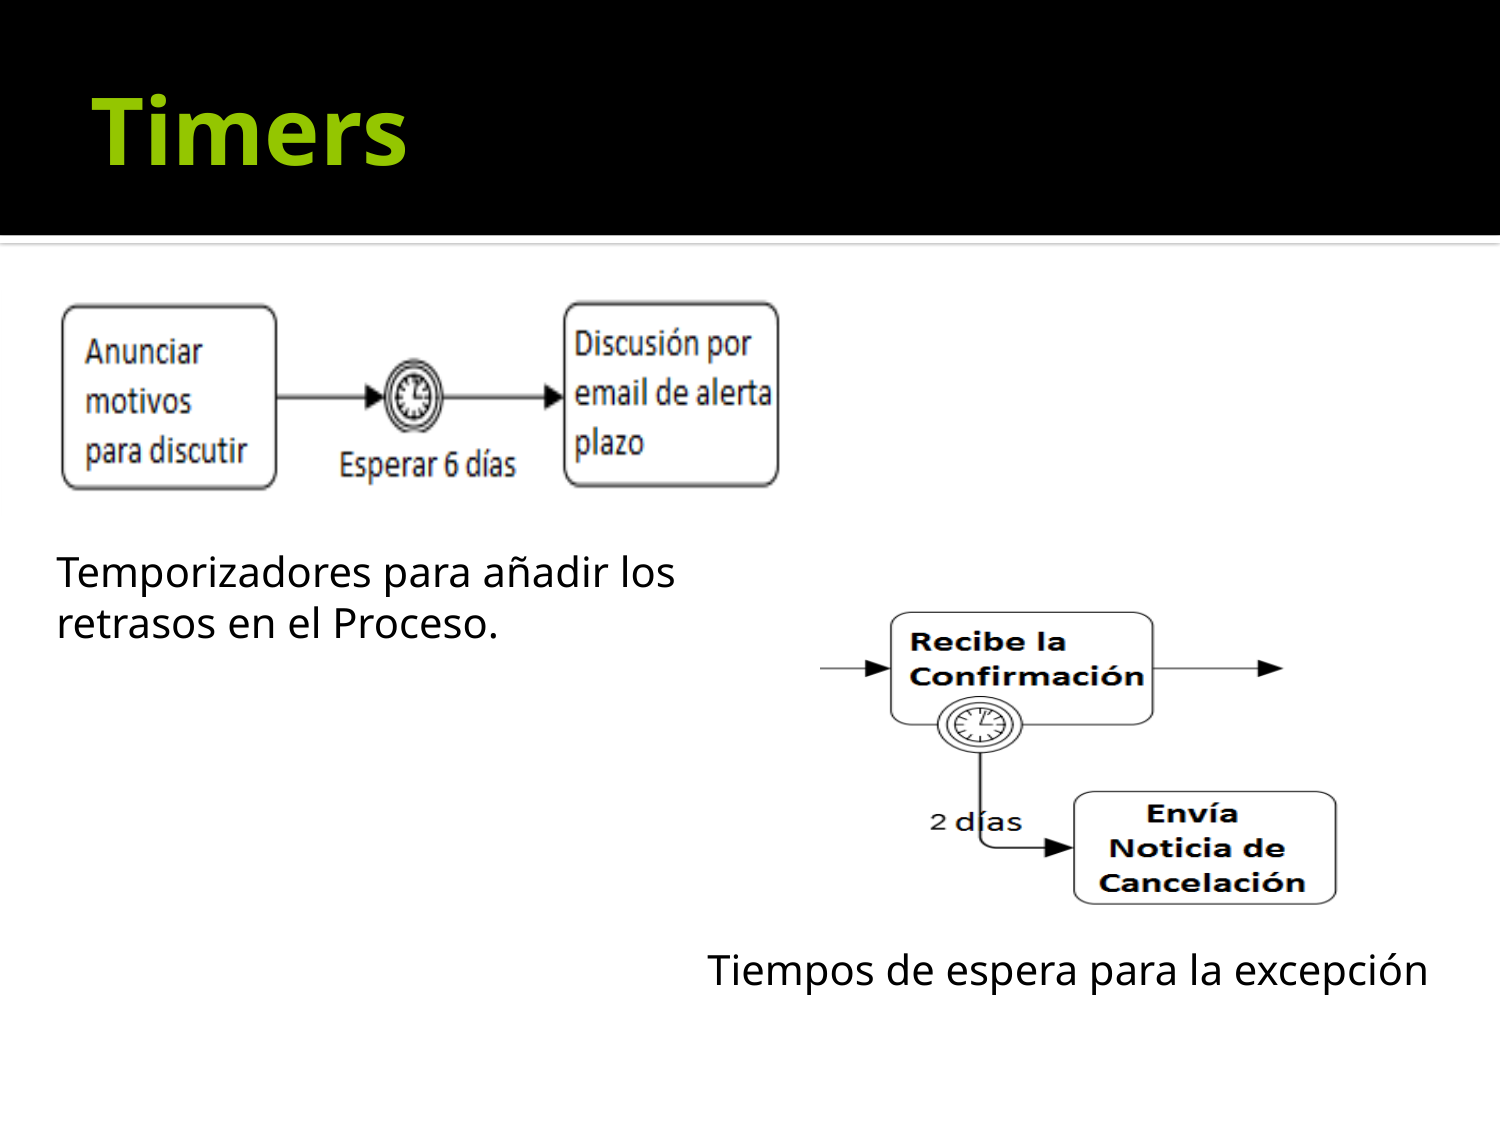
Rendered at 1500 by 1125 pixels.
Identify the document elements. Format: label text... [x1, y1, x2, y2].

title Timers [75, 25, 1425, 231]
text_box Temporizadores para añadir los retrasos en el Proceso. [41, 538, 833, 646]
picture [820, 597, 1360, 912]
list Tiempos de espera para la excepción [679, 928, 1471, 1035]
picture [0, 290, 833, 516]
